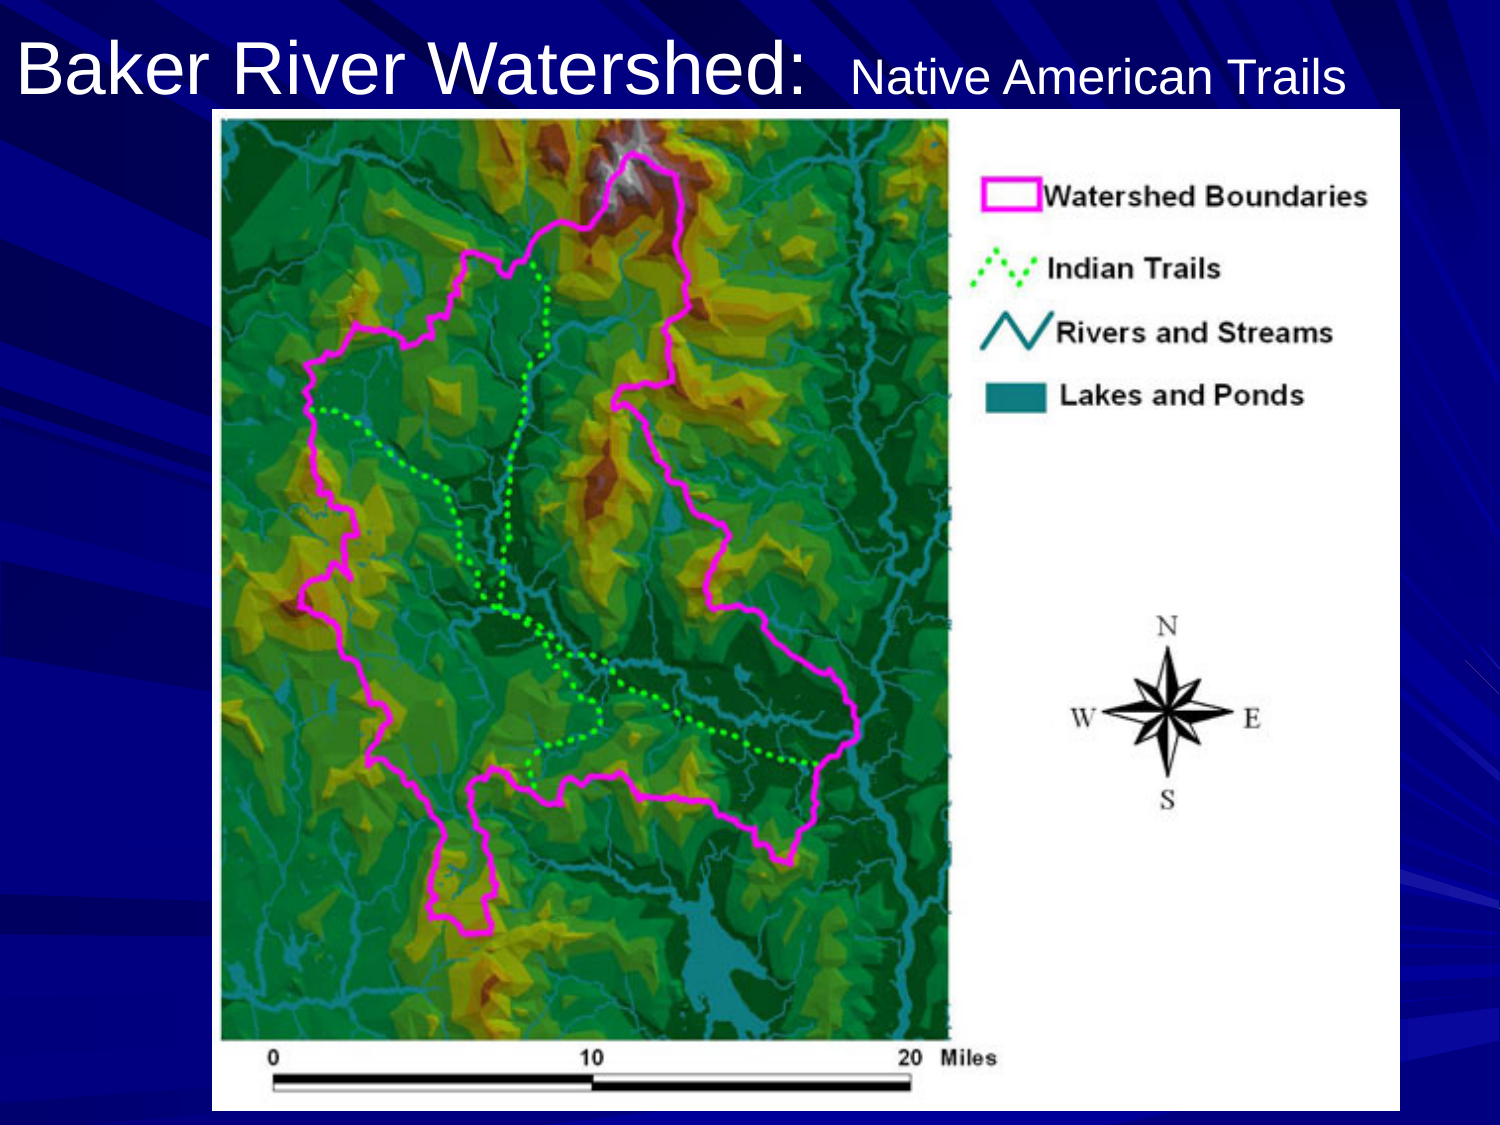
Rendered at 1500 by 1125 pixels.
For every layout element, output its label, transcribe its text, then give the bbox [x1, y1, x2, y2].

title Baker River Watershed: Native American Trails [0, 0, 1388, 130]
picture [212, 108, 1401, 1111]
